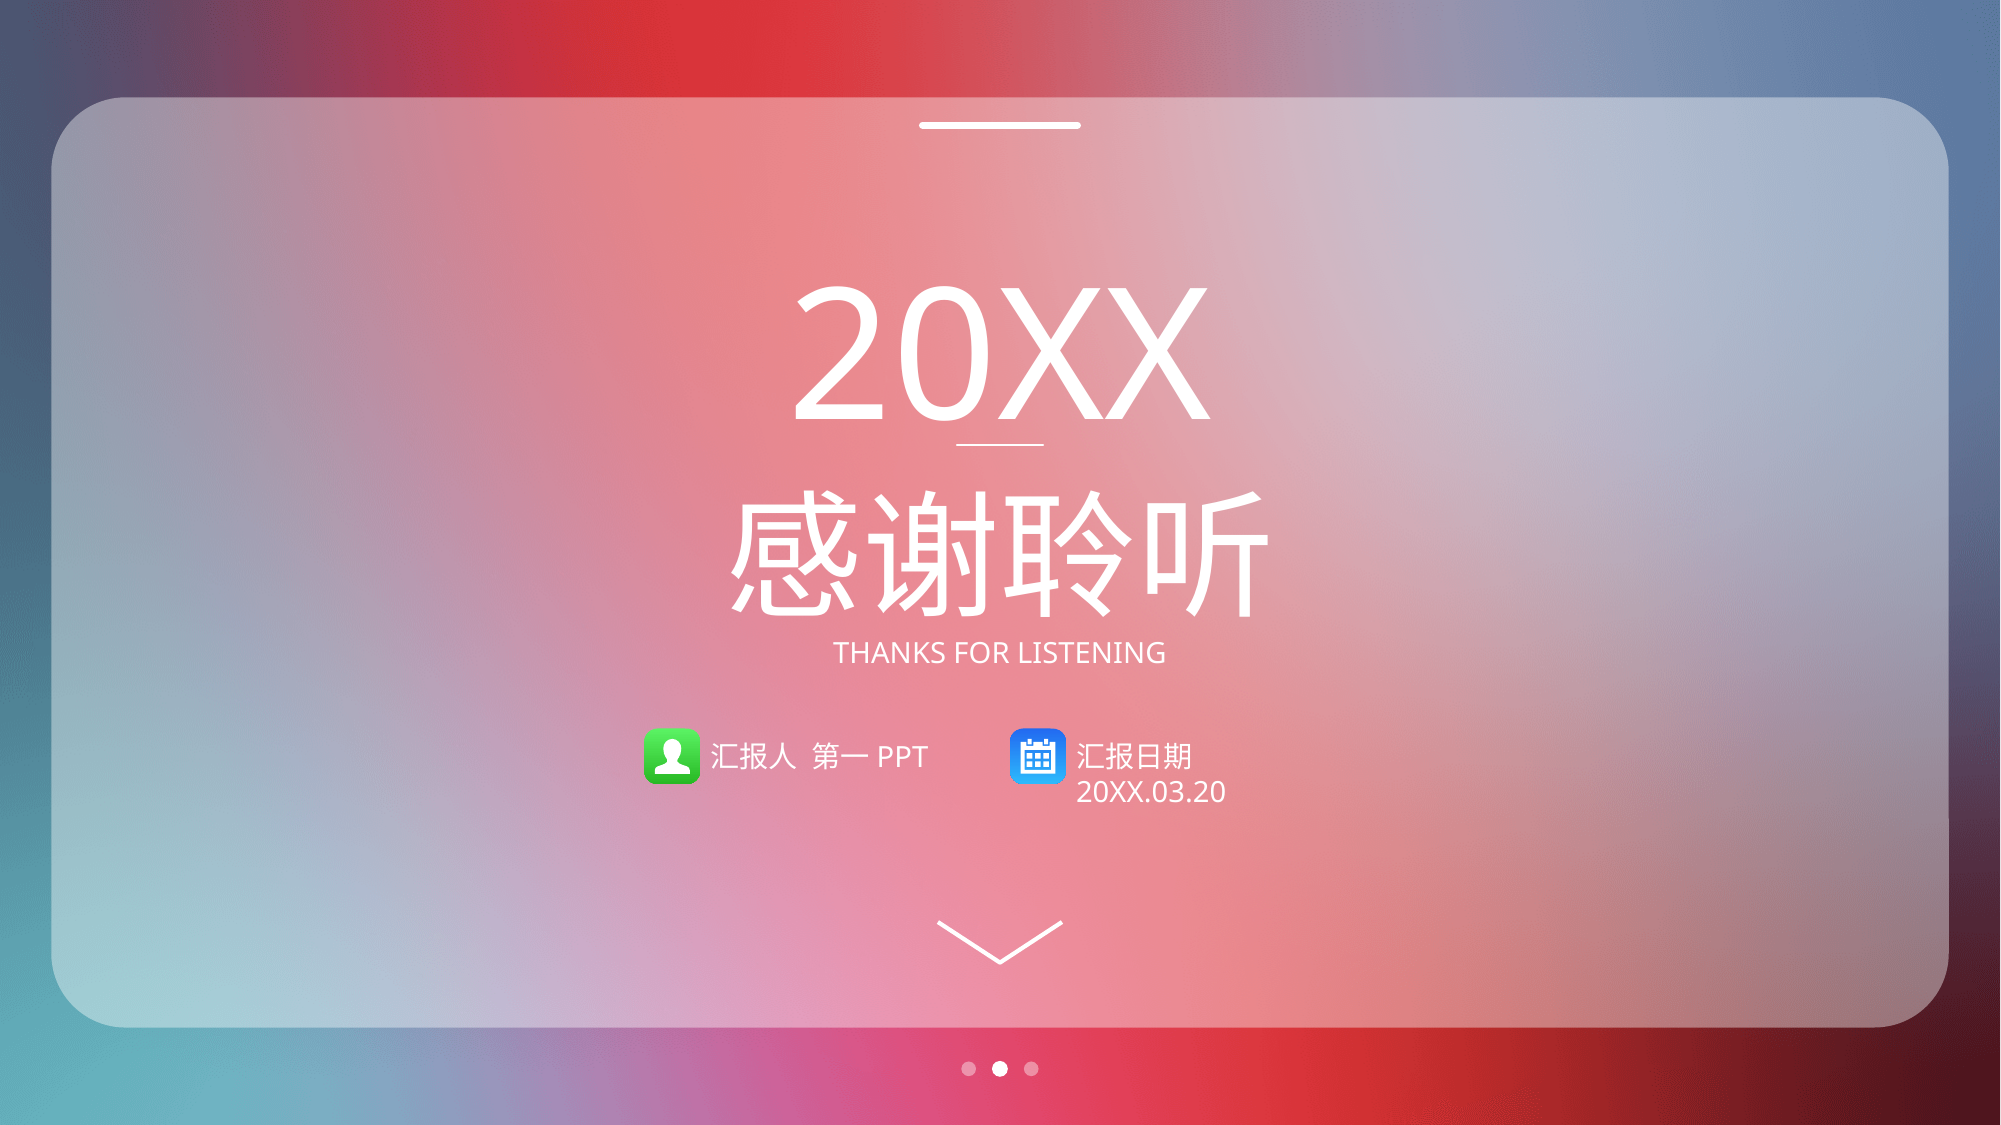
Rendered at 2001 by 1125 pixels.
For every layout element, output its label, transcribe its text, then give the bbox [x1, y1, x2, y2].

text_box [50, 96, 1950, 1029]
text_box 感谢聆听 THANKS FOR LISTENING [180, 461, 1820, 677]
text_box [991, 1060, 1009, 1078]
text_box 20XX [750, 228, 1250, 461]
text_box [1022, 1060, 1040, 1078]
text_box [644, 728, 957, 784]
text_box [960, 1060, 978, 1078]
picture [0, 0, 2001, 1125]
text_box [937, 921, 1063, 963]
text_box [1010, 728, 1356, 817]
